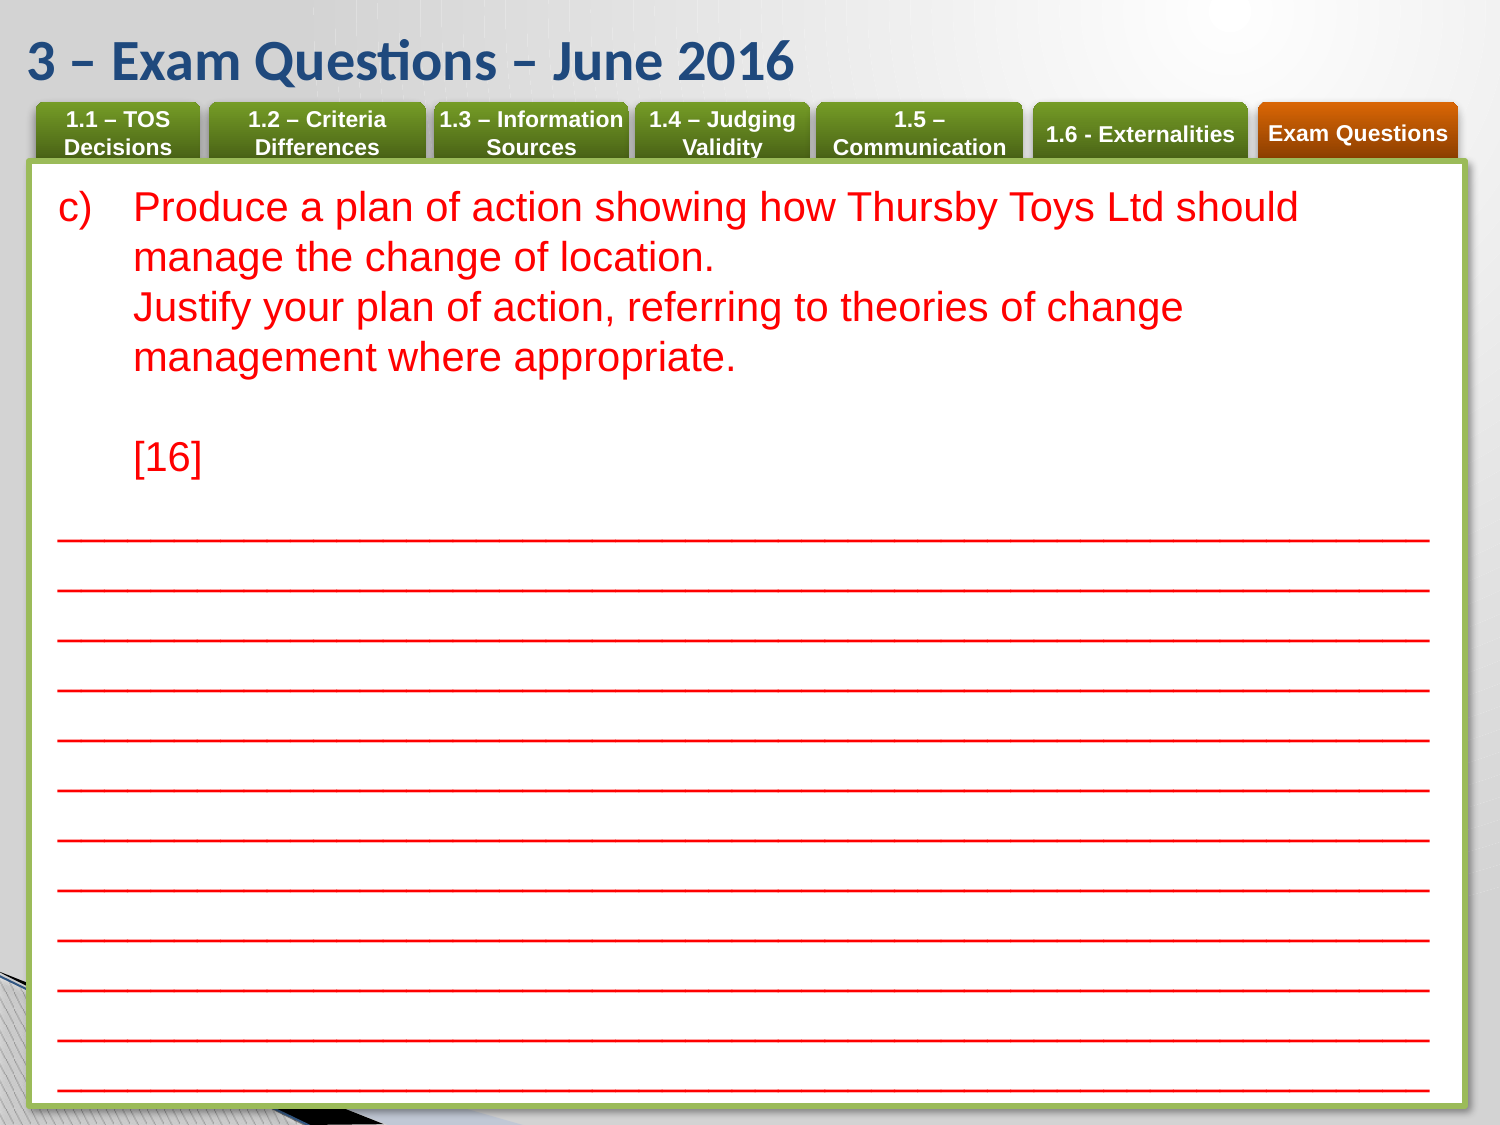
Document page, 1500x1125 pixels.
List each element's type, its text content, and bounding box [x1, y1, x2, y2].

text_box Produce a plan of action showing how Thursby Toys Ltd should manage the change of location. Justify your plan of action, referring to theories of change management where appropriate. [16] __________________________________________________________________________________________________________________________________________________________________________________________________________________________________________________________________________________________________________________________________________________________________________________________________________________________________________________________________________________________________________________________________________________________________________________________________________________________________________________________________________________________________________________________________________________________________________________________________________________________________________________________ [41, 172, 1447, 1125]
title 3 – Exam Questions – June 2016 [11, 11, 1465, 102]
